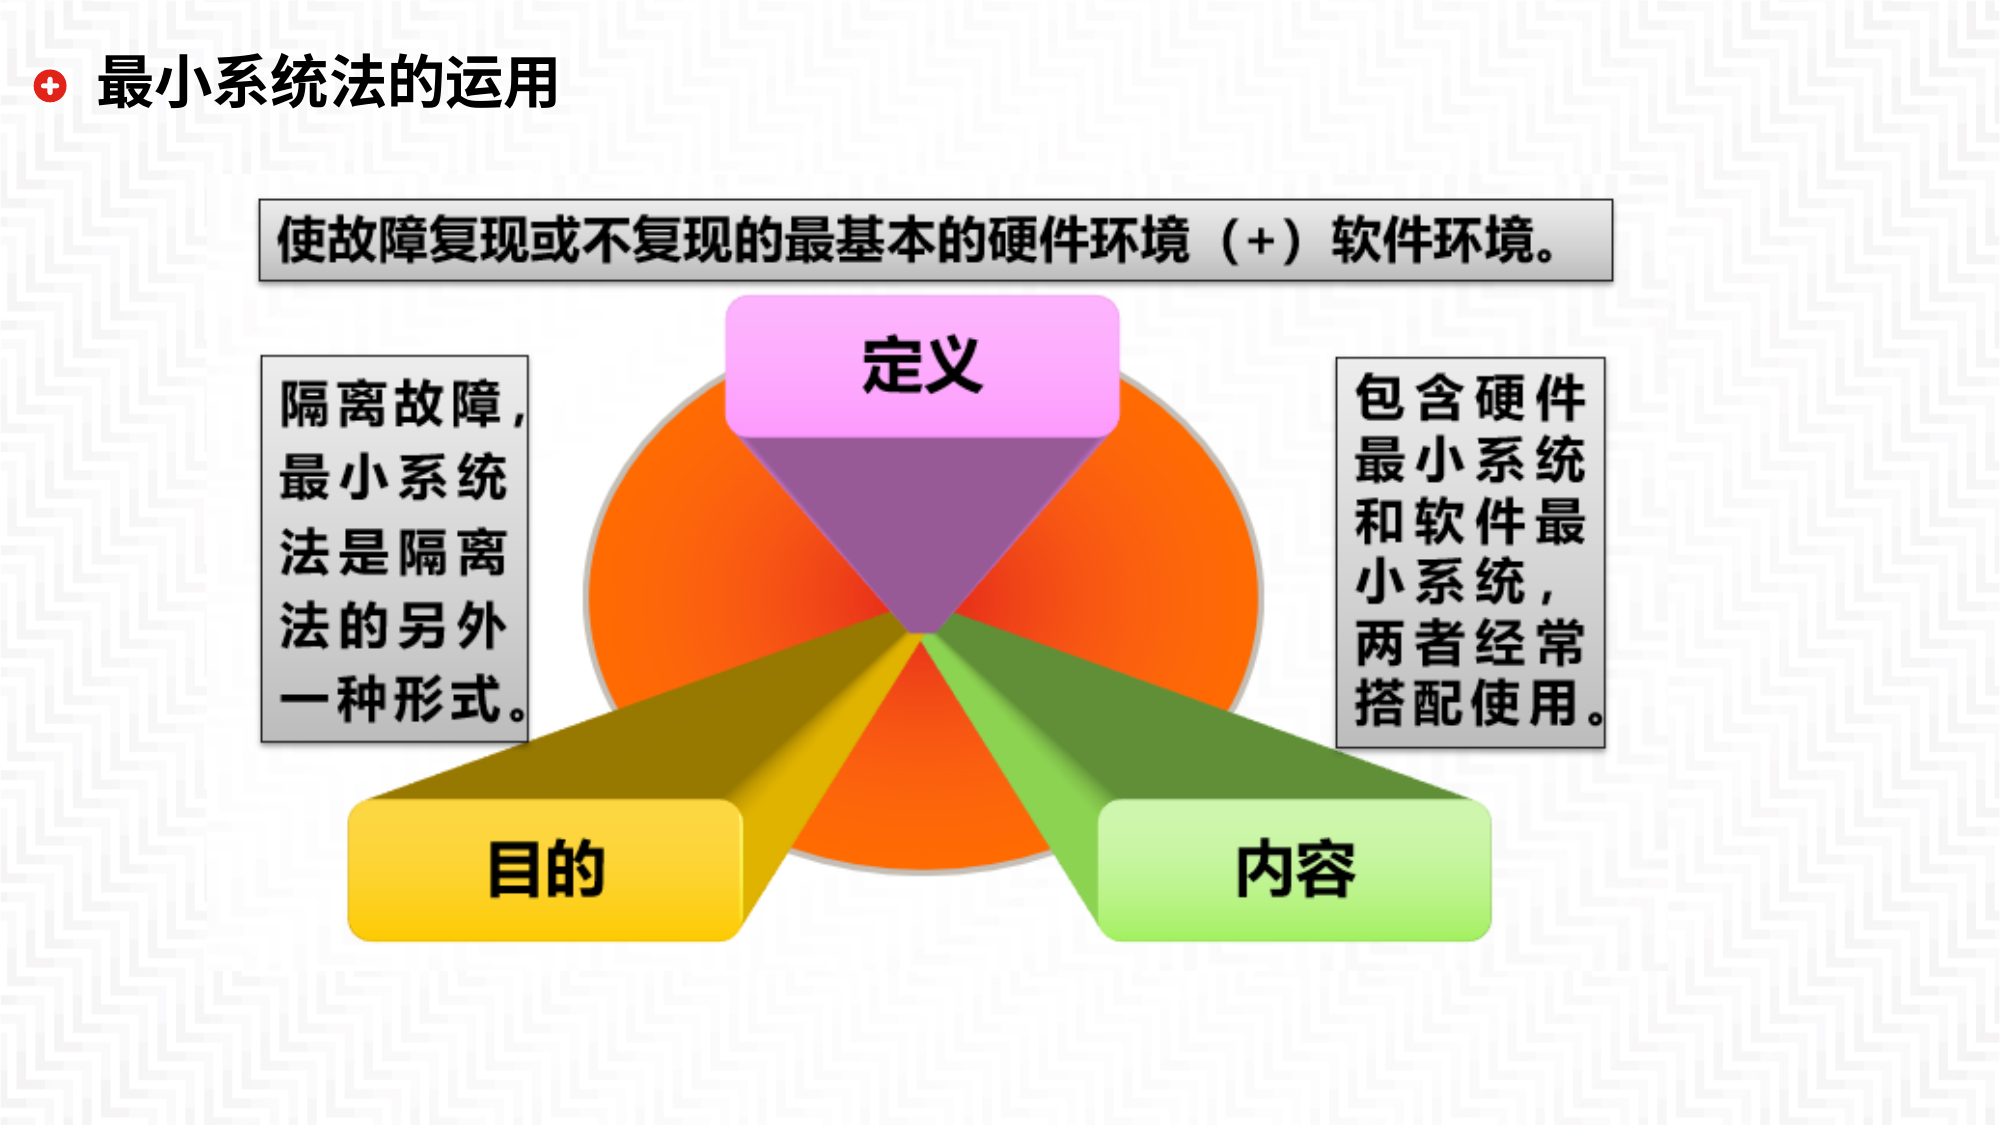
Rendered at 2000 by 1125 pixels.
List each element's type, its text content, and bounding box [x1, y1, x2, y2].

picture [0, 0, 2000, 1125]
text_box 最小系统法的运用 [85, 18, 1236, 144]
